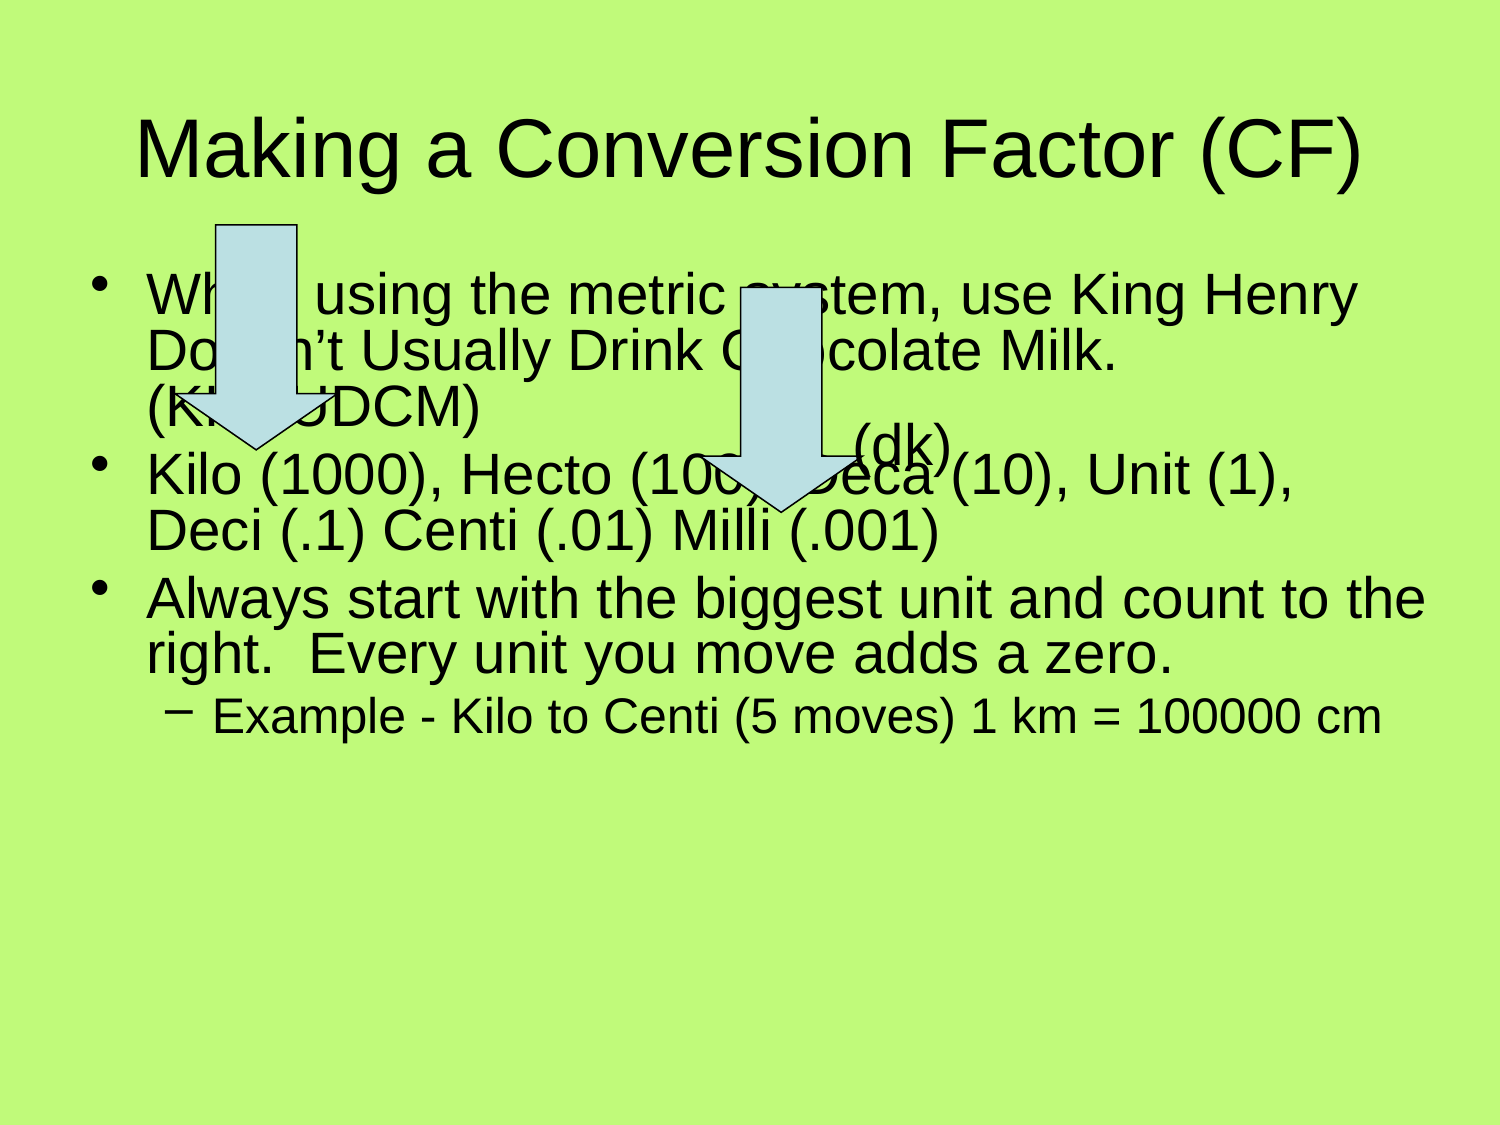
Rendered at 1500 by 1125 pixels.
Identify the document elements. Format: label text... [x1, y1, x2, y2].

text_box (dk) [837, 399, 1050, 485]
list When using the metric system, use King Henry Doesn’t Usually Drink Chocolate Milk. (KHDUDCM) Kilo (1000), Hecto (100), Deca (10), Unit (1), Deci (.1) Centi (.01) Milli (.001) Always start with the biggest unit and count to the right. Every unit you move adds a zero. Example - Kilo to Centi (5 moves) 1 km = 100000 cm [74, 262, 1451, 1006]
text_box [174, 224, 338, 450]
title Making a Conversion Factor (CF) [74, 49, 1426, 238]
text_box [699, 287, 837, 513]
